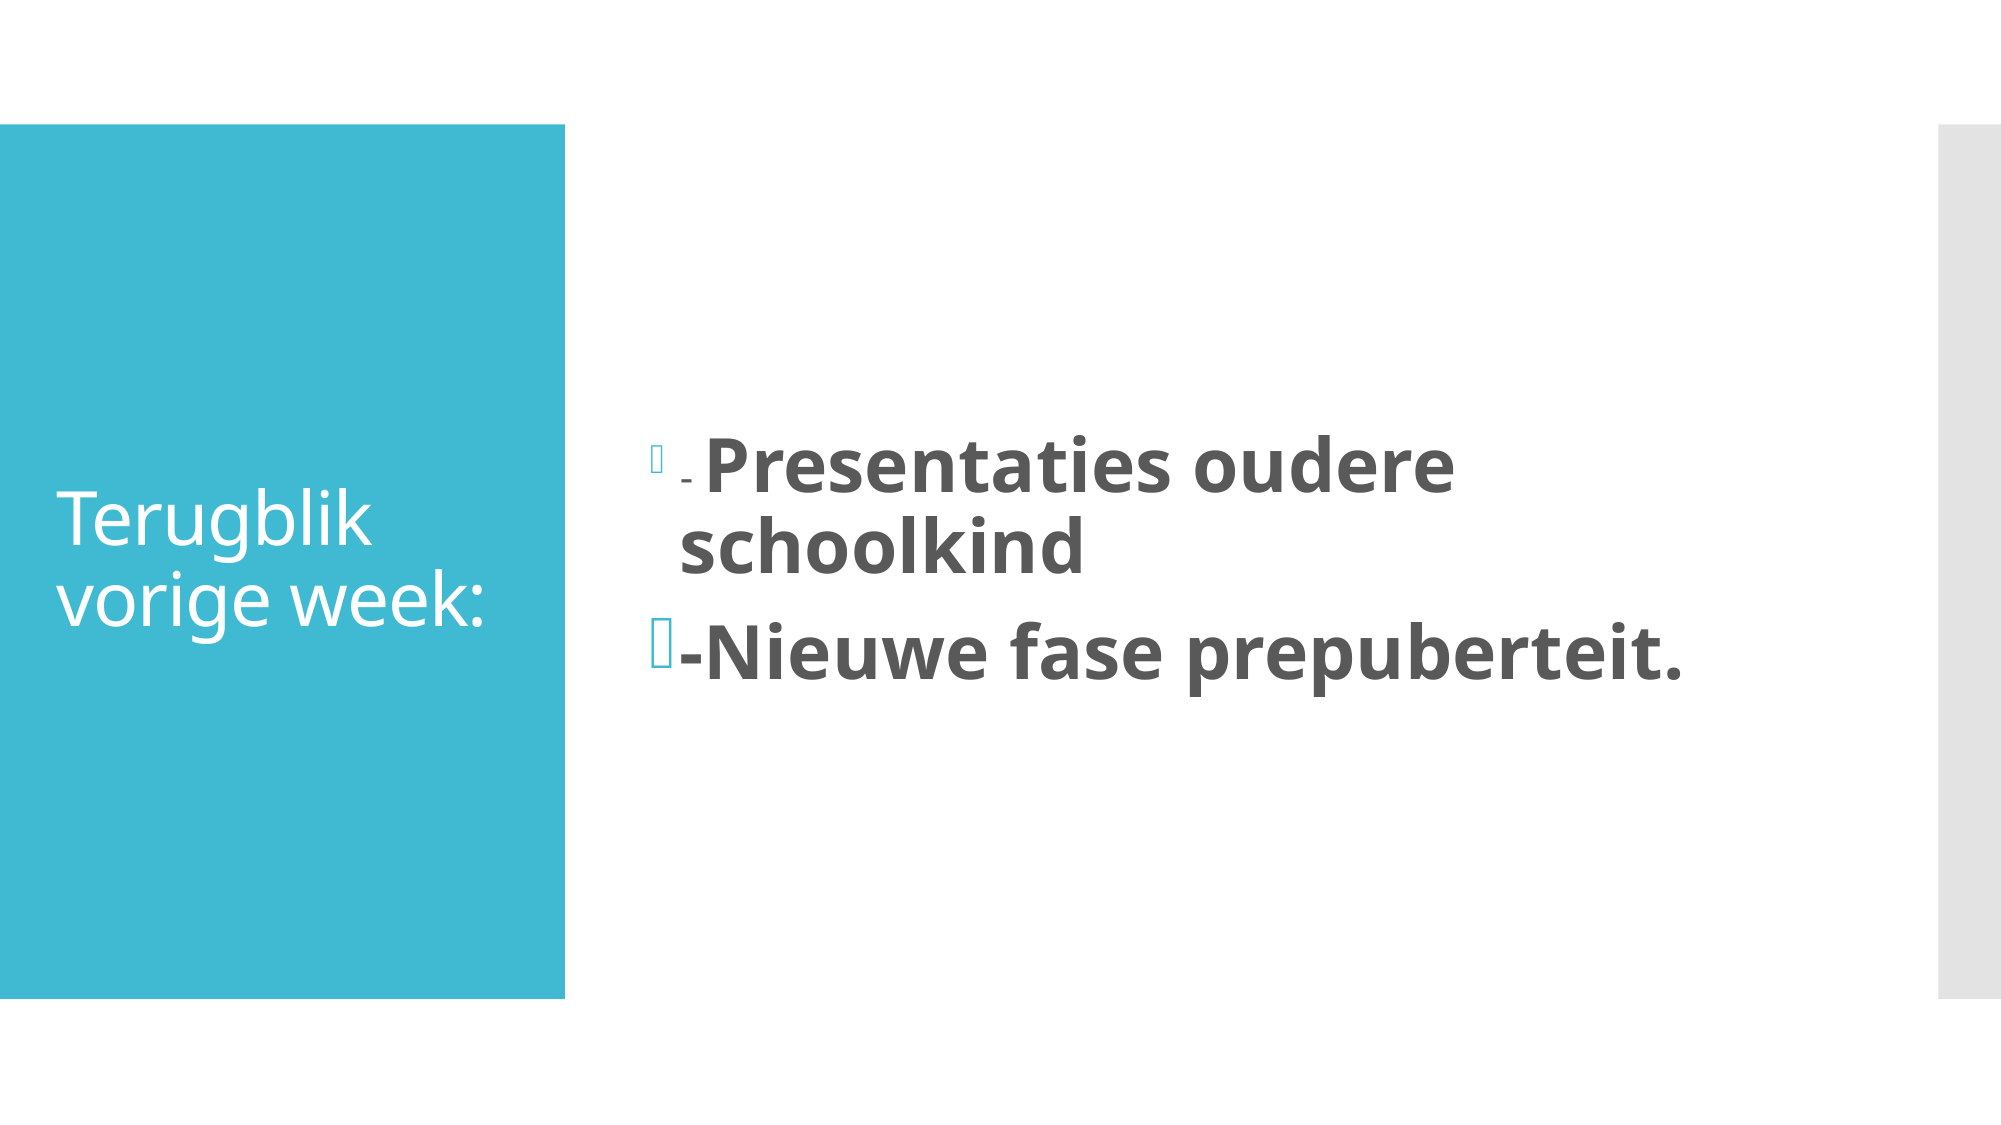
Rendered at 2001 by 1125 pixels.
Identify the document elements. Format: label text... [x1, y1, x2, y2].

list - Presentaties oudere schoolkind -Nieuwe fase prepuberteit. [634, 141, 1835, 982]
title Terugblik vorige week: [41, 184, 525, 940]
